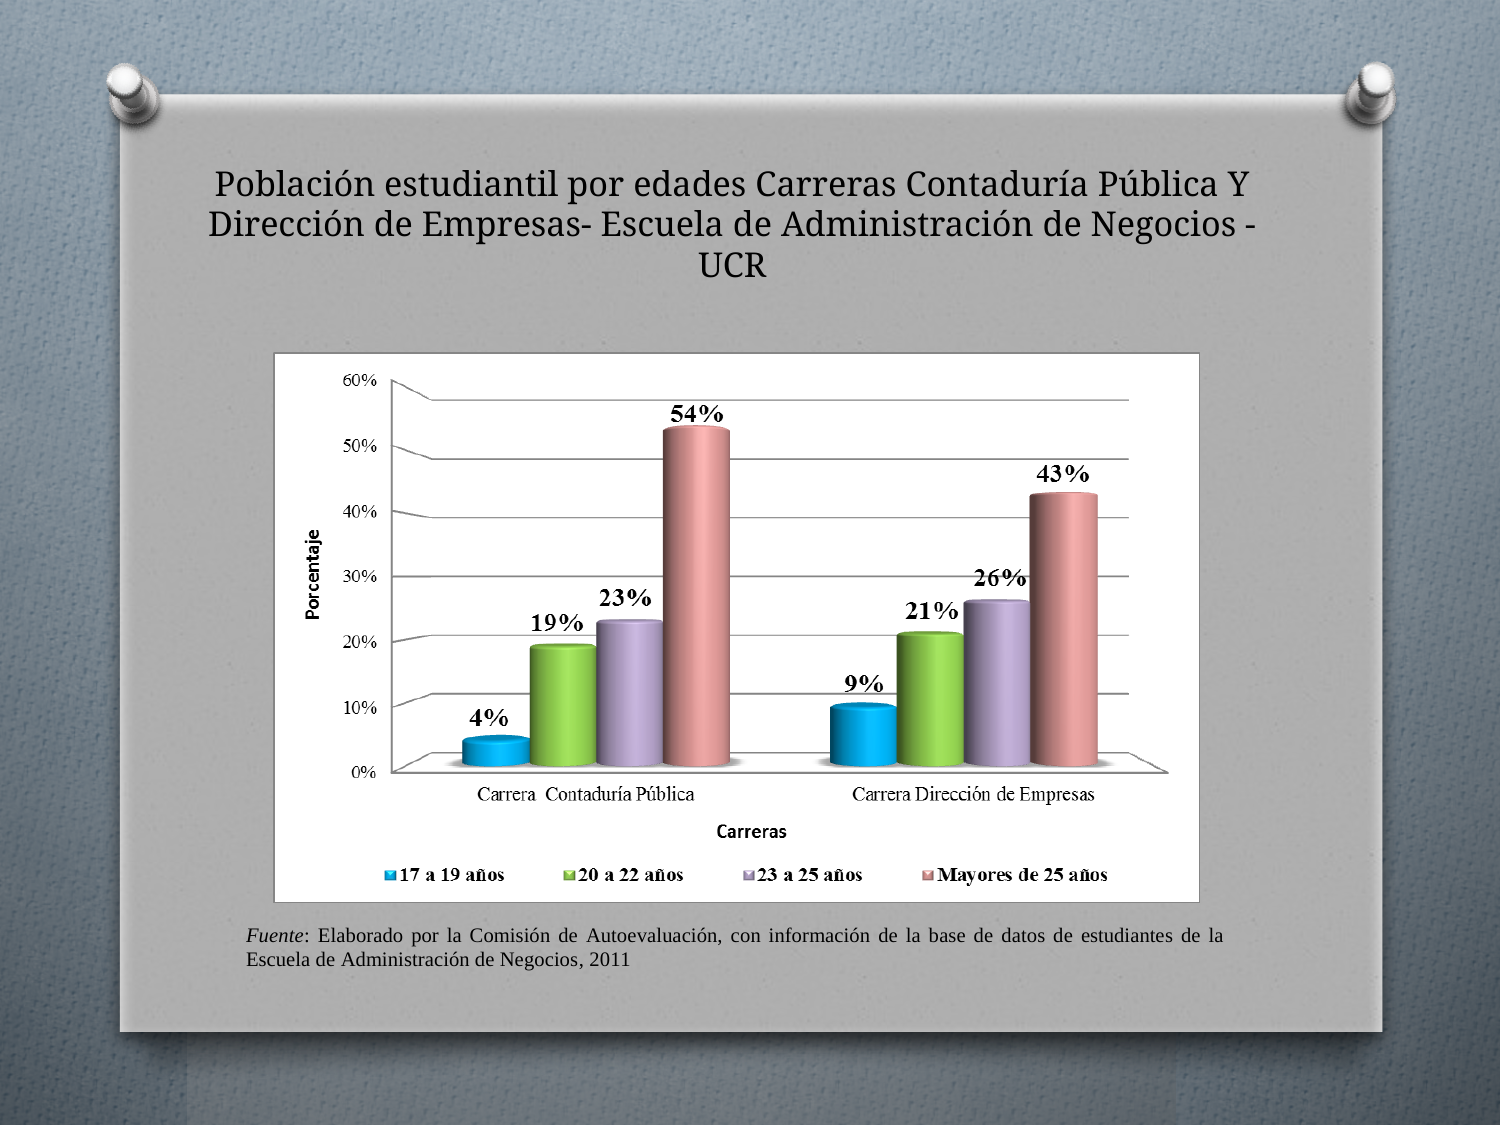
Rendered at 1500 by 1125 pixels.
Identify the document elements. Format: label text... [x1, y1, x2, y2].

picture [75, 29, 198, 153]
picture [245, 352, 1228, 973]
title Población estudiantil por edades Carreras Contaduría Pública Y Dirección de Empresas- Escuela de Administración de Negocios -UCR [183, 153, 1282, 293]
picture [1317, 35, 1439, 156]
